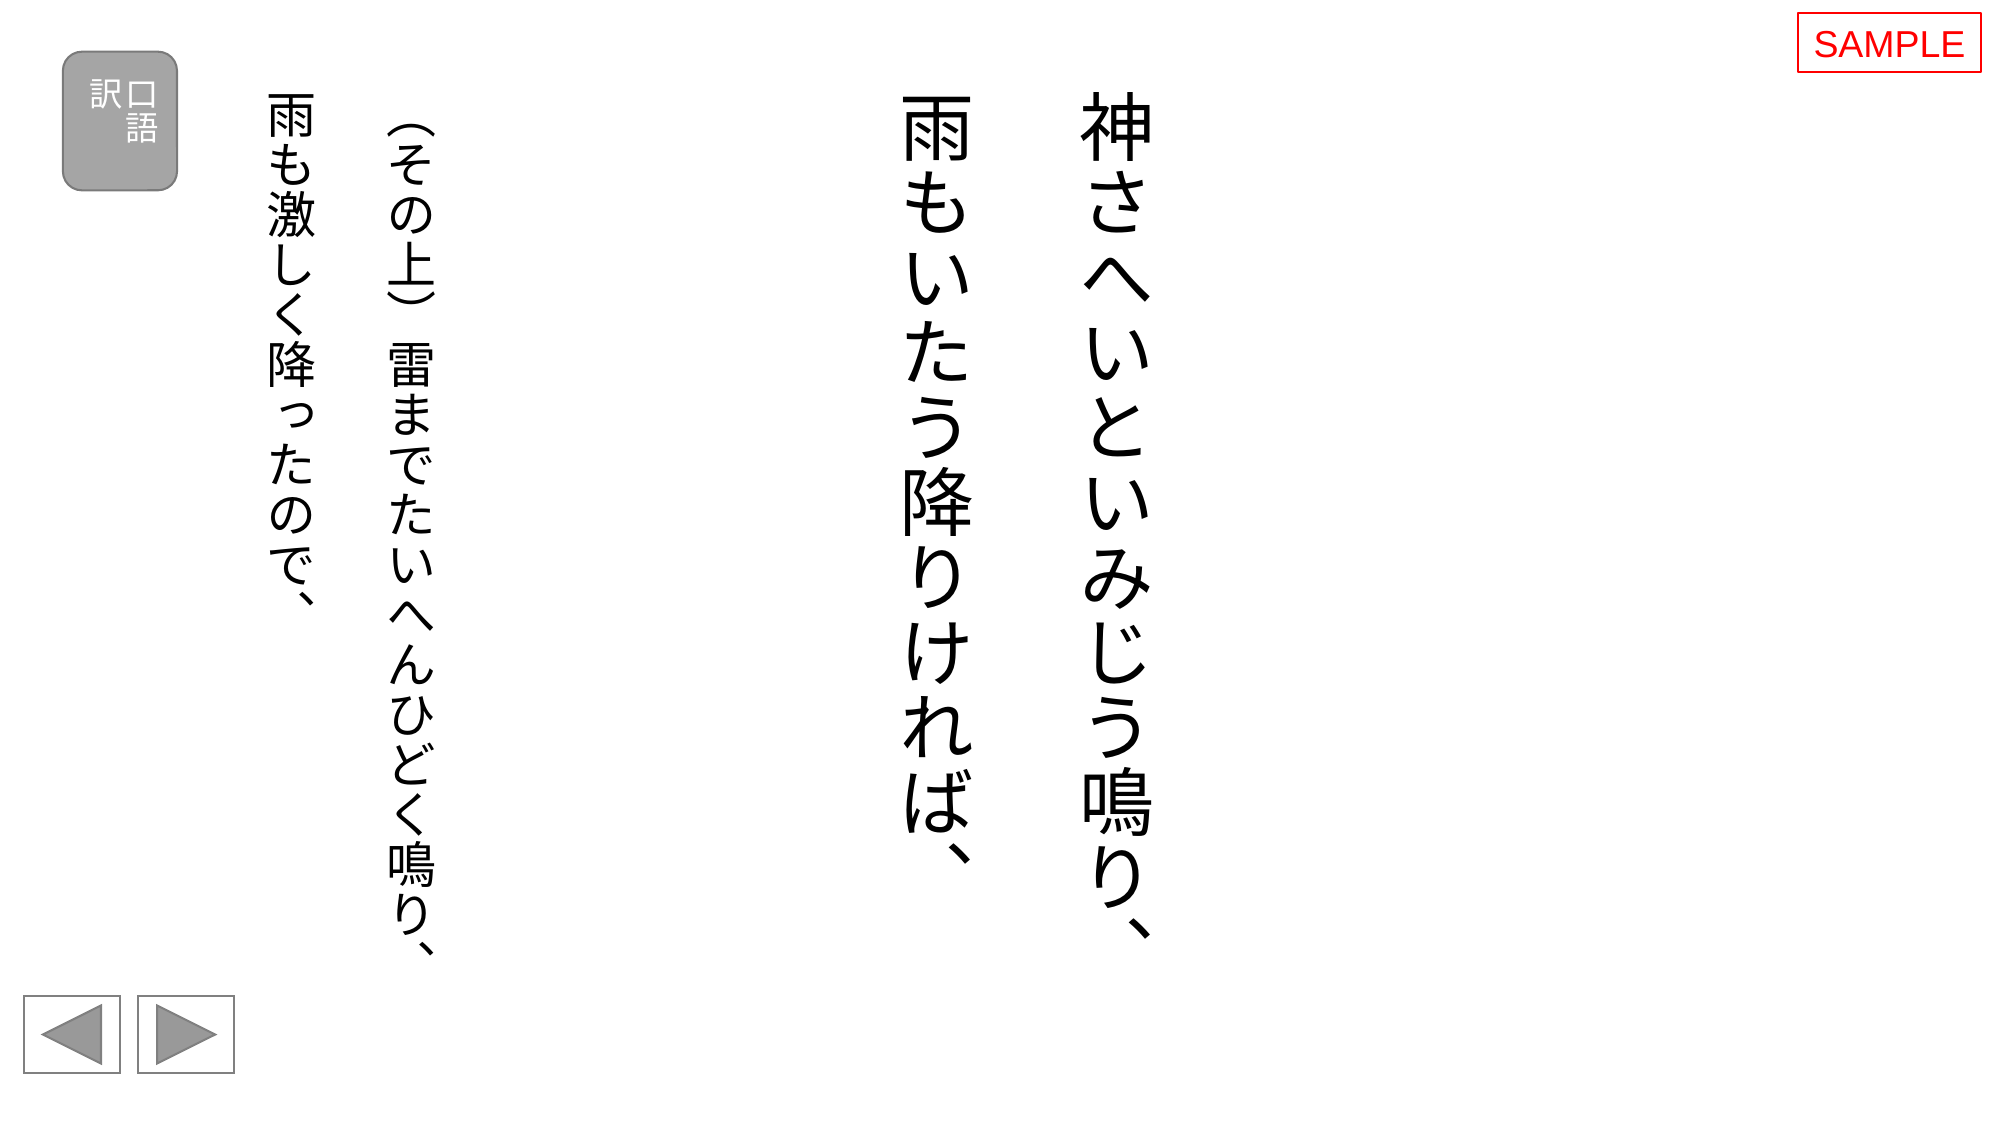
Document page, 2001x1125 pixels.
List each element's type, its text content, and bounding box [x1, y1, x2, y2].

list 口語訳 [76, 62, 155, 183]
list （その上）雷までたいへんひどく鳴り、雨も激しく降ったので、 [252, 75, 881, 1043]
text_box SAMPLE [1797, 12, 1982, 73]
list 神さへいといみじう鳴り、雨もいたう降りければ、 [881, 75, 1919, 1043]
